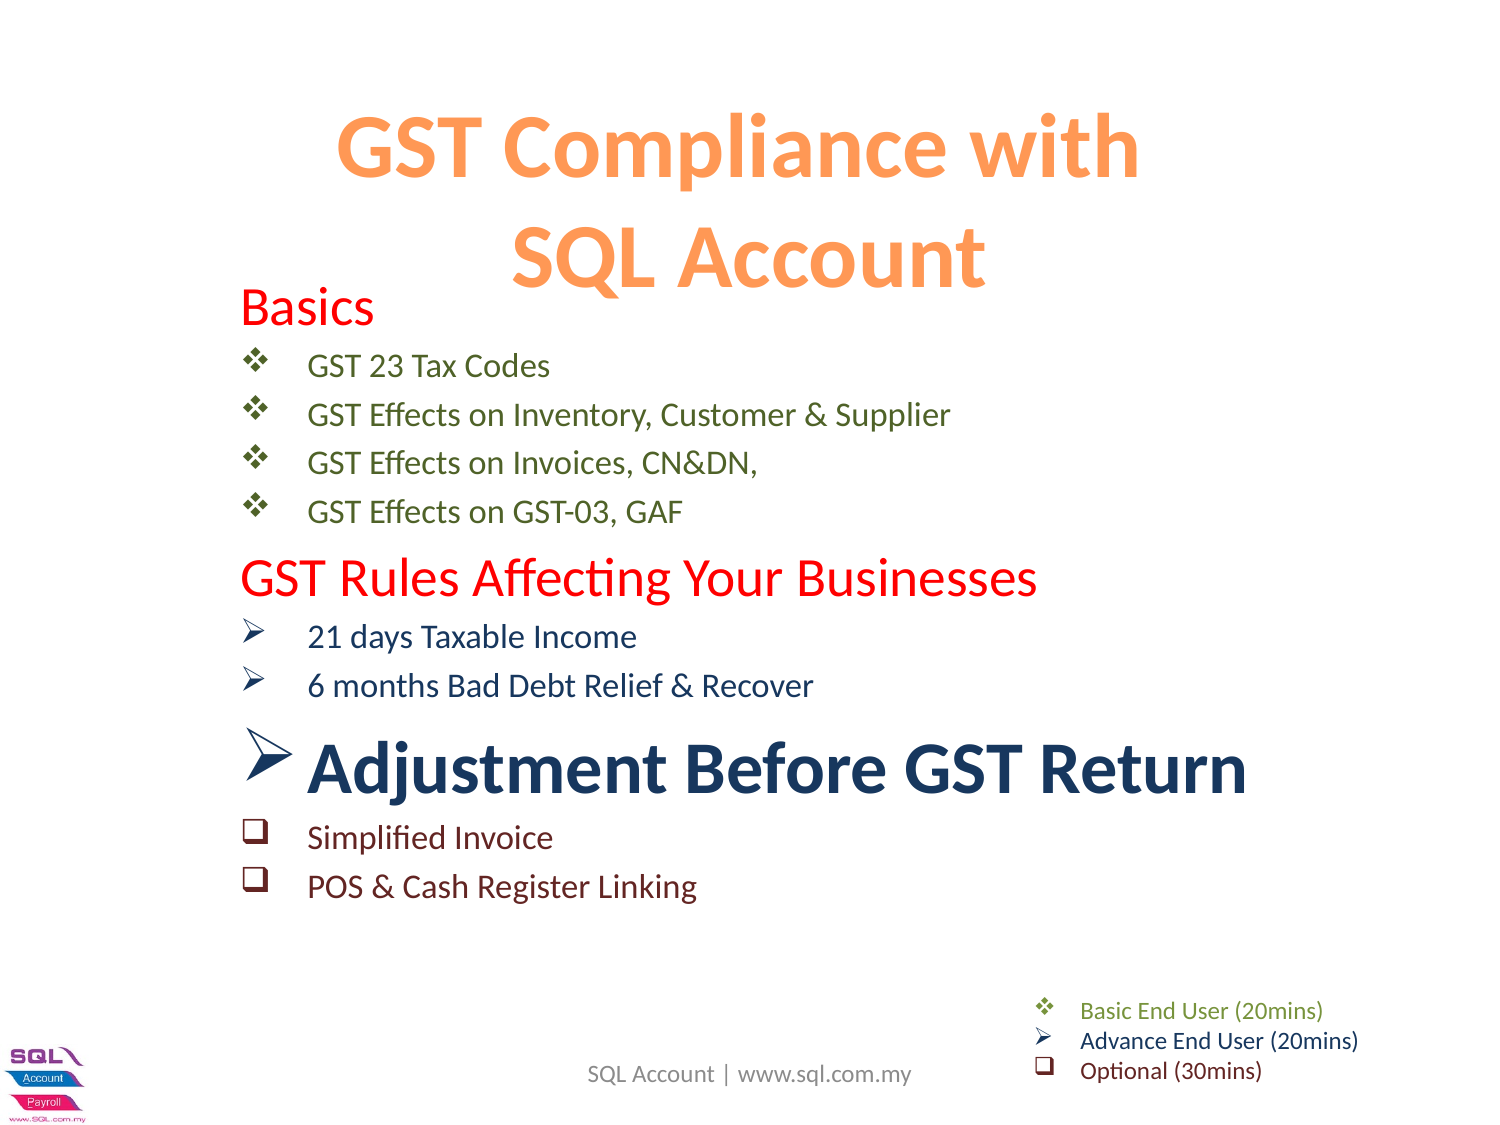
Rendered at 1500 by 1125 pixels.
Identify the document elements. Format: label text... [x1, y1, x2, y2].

picture [0, 1044, 91, 1125]
text_box Basic End User (20mins) Advance End User (20mins) Optional (30mins) [1018, 987, 1469, 1093]
title GST Compliance with SQL Account [112, 75, 1388, 317]
subtitle Basics) GST 23 Tax Codes GST Effects on Inventory, Customer & Supplier GST Effects on Invoices, CN&DN, GST Effects on GST-03, GAF GST Rules Affecting Your Businesses 21 days Taxable Income 6 months Bad Debt Relief & Recover Adjustment Before GST Return Simplified Invoice POS & Cash Register Linking [225, 262, 1275, 1000]
footer SQL Account | www.sql.com.my [512, 1042, 988, 1103]
